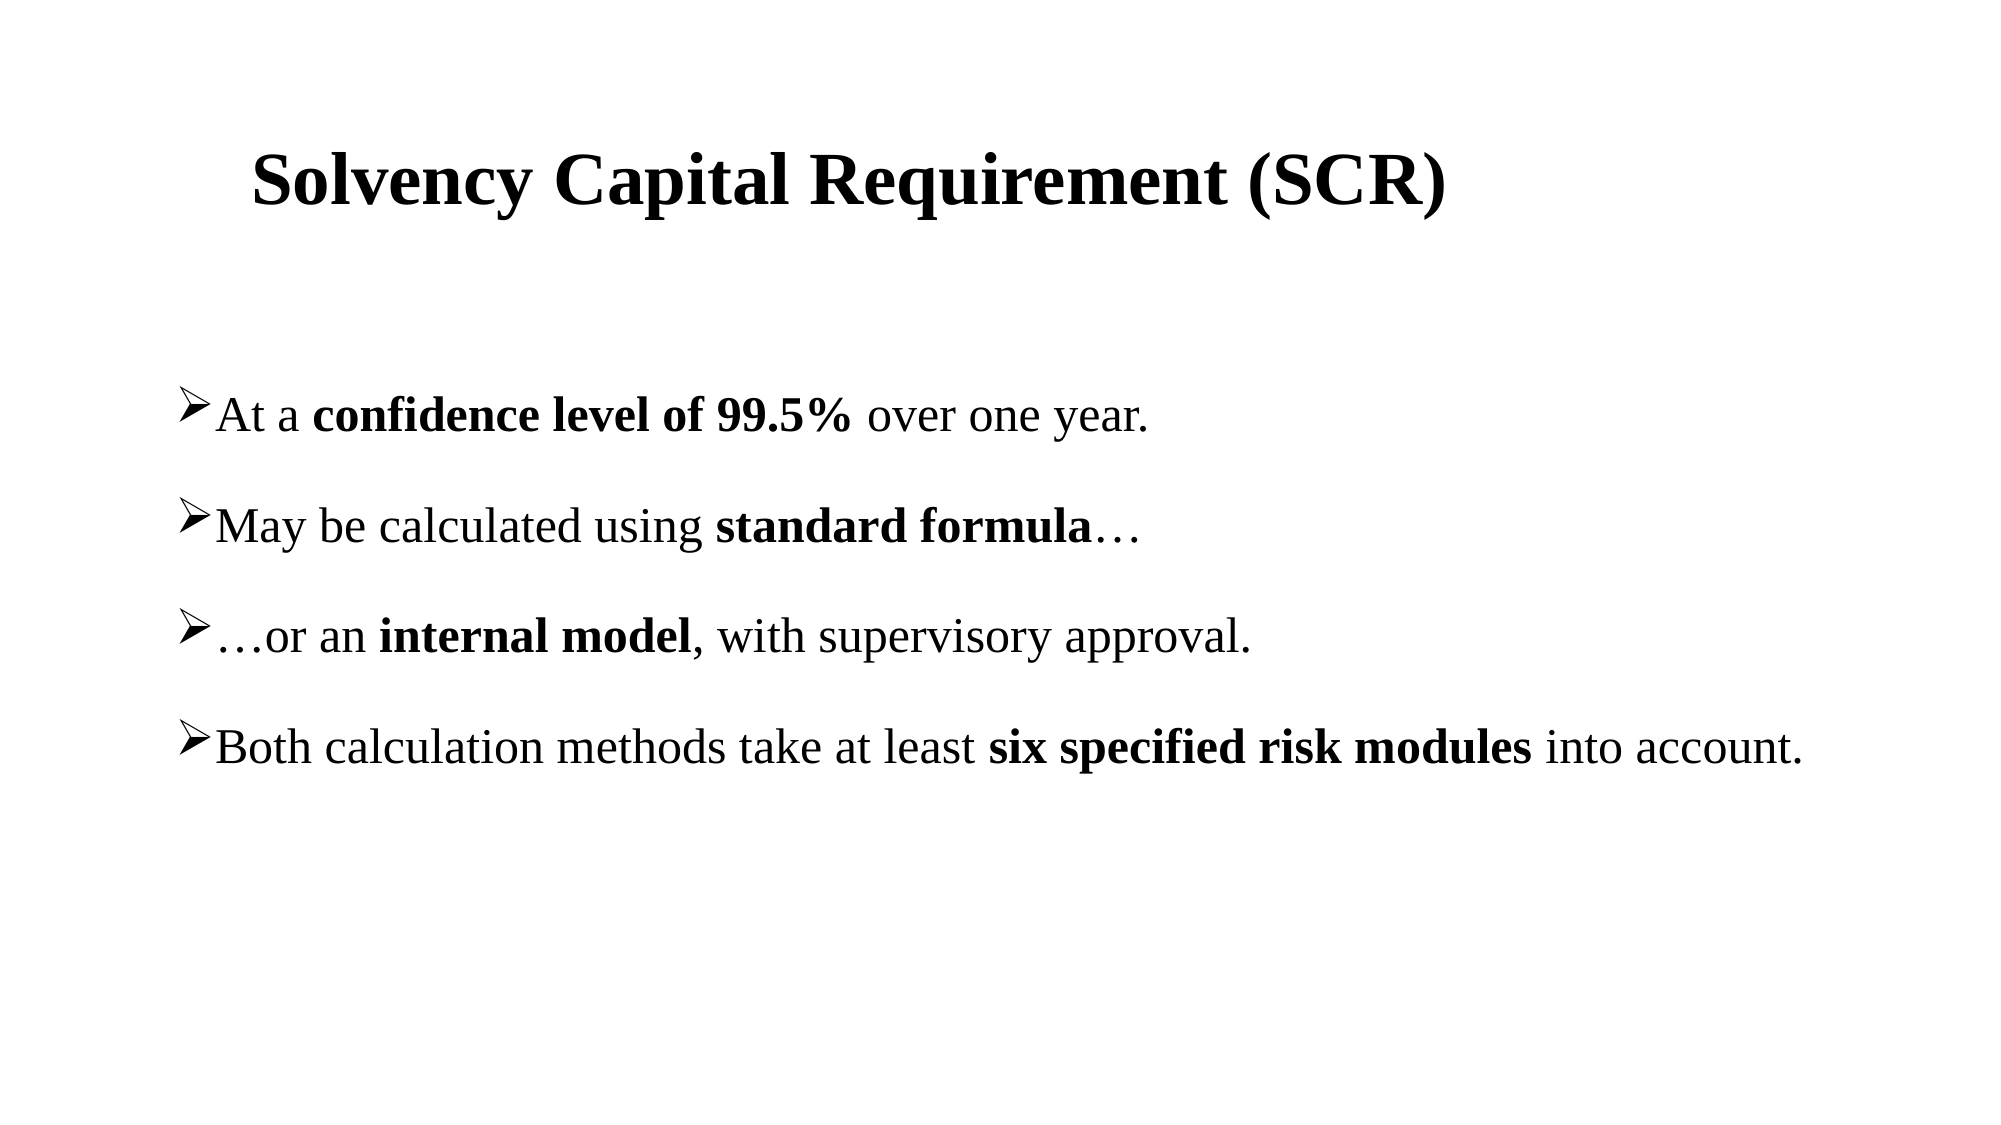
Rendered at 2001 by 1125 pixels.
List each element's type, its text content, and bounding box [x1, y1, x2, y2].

title Solvency Capital Requirement (SCR) [236, 121, 1647, 241]
list At a confidence level of 99.5% over one year. May be calculated using standard formula… …or an internal model, with supervisory approval. Both calculation methods take at least six specified risk modules into account. [160, 343, 1865, 865]
